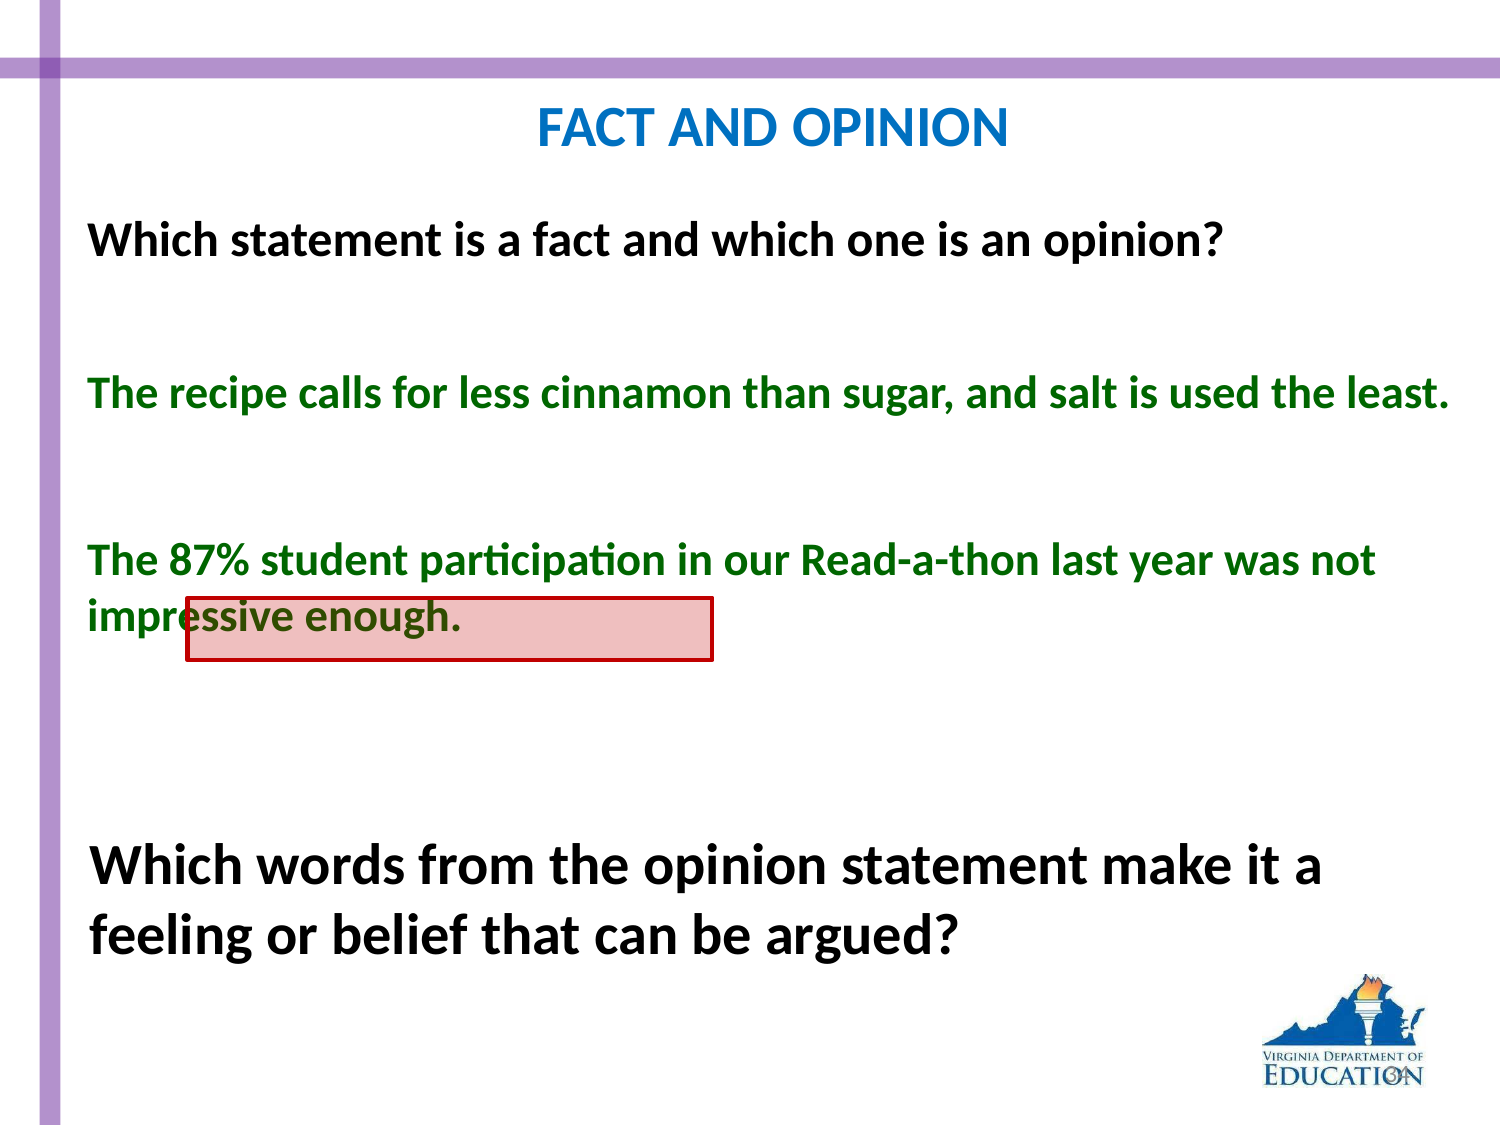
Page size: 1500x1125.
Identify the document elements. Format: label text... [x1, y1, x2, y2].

text_box [61, 0, 1500, 57]
list FACT AND OPINION Which statement is a fact and which one is an opinion? The recipe calls for less cinnamon than sugar, and salt is used the least. The 87% student participation in our Read-a-thon last year was not impressive enough. [72, 80, 1475, 763]
picture [1262, 974, 1428, 1088]
text_box [0, 0, 39, 57]
text_box [185, 596, 714, 662]
text_box Which words from the opinion statement make it a feeling or belief that can be argued? [75, 818, 1463, 974]
slide_number 34 [1074, 1042, 1425, 1103]
